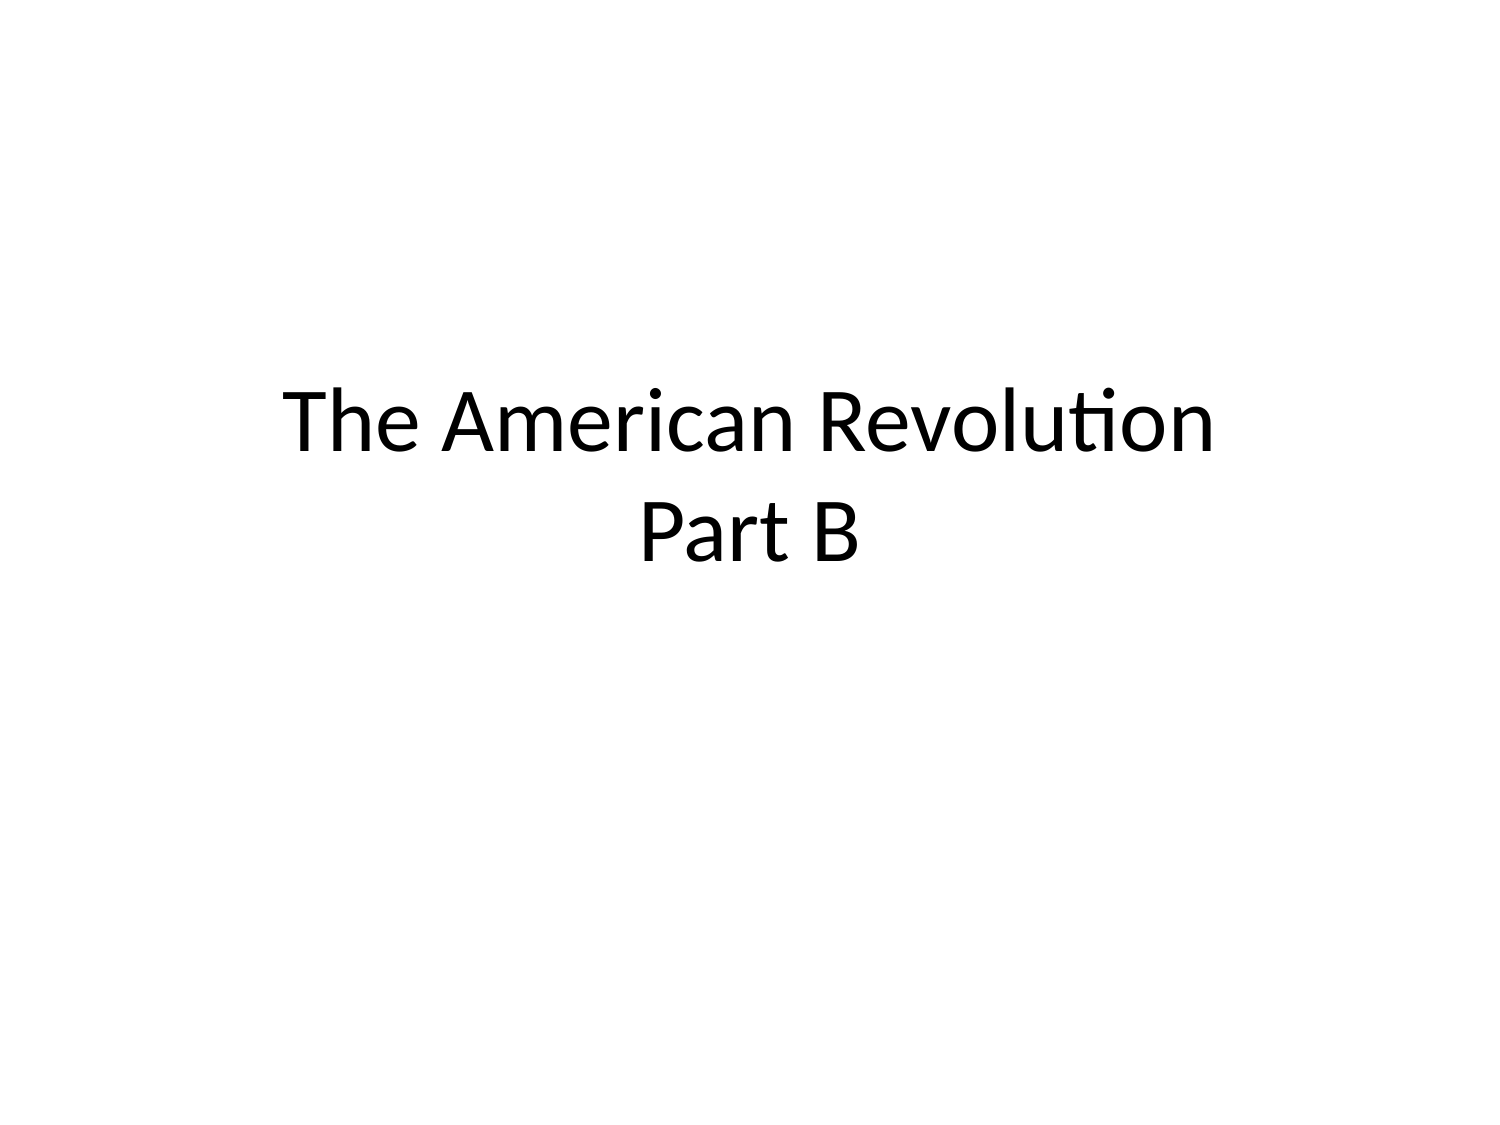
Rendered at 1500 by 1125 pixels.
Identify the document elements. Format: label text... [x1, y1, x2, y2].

title The American Revolution Part B [112, 349, 1388, 591]
